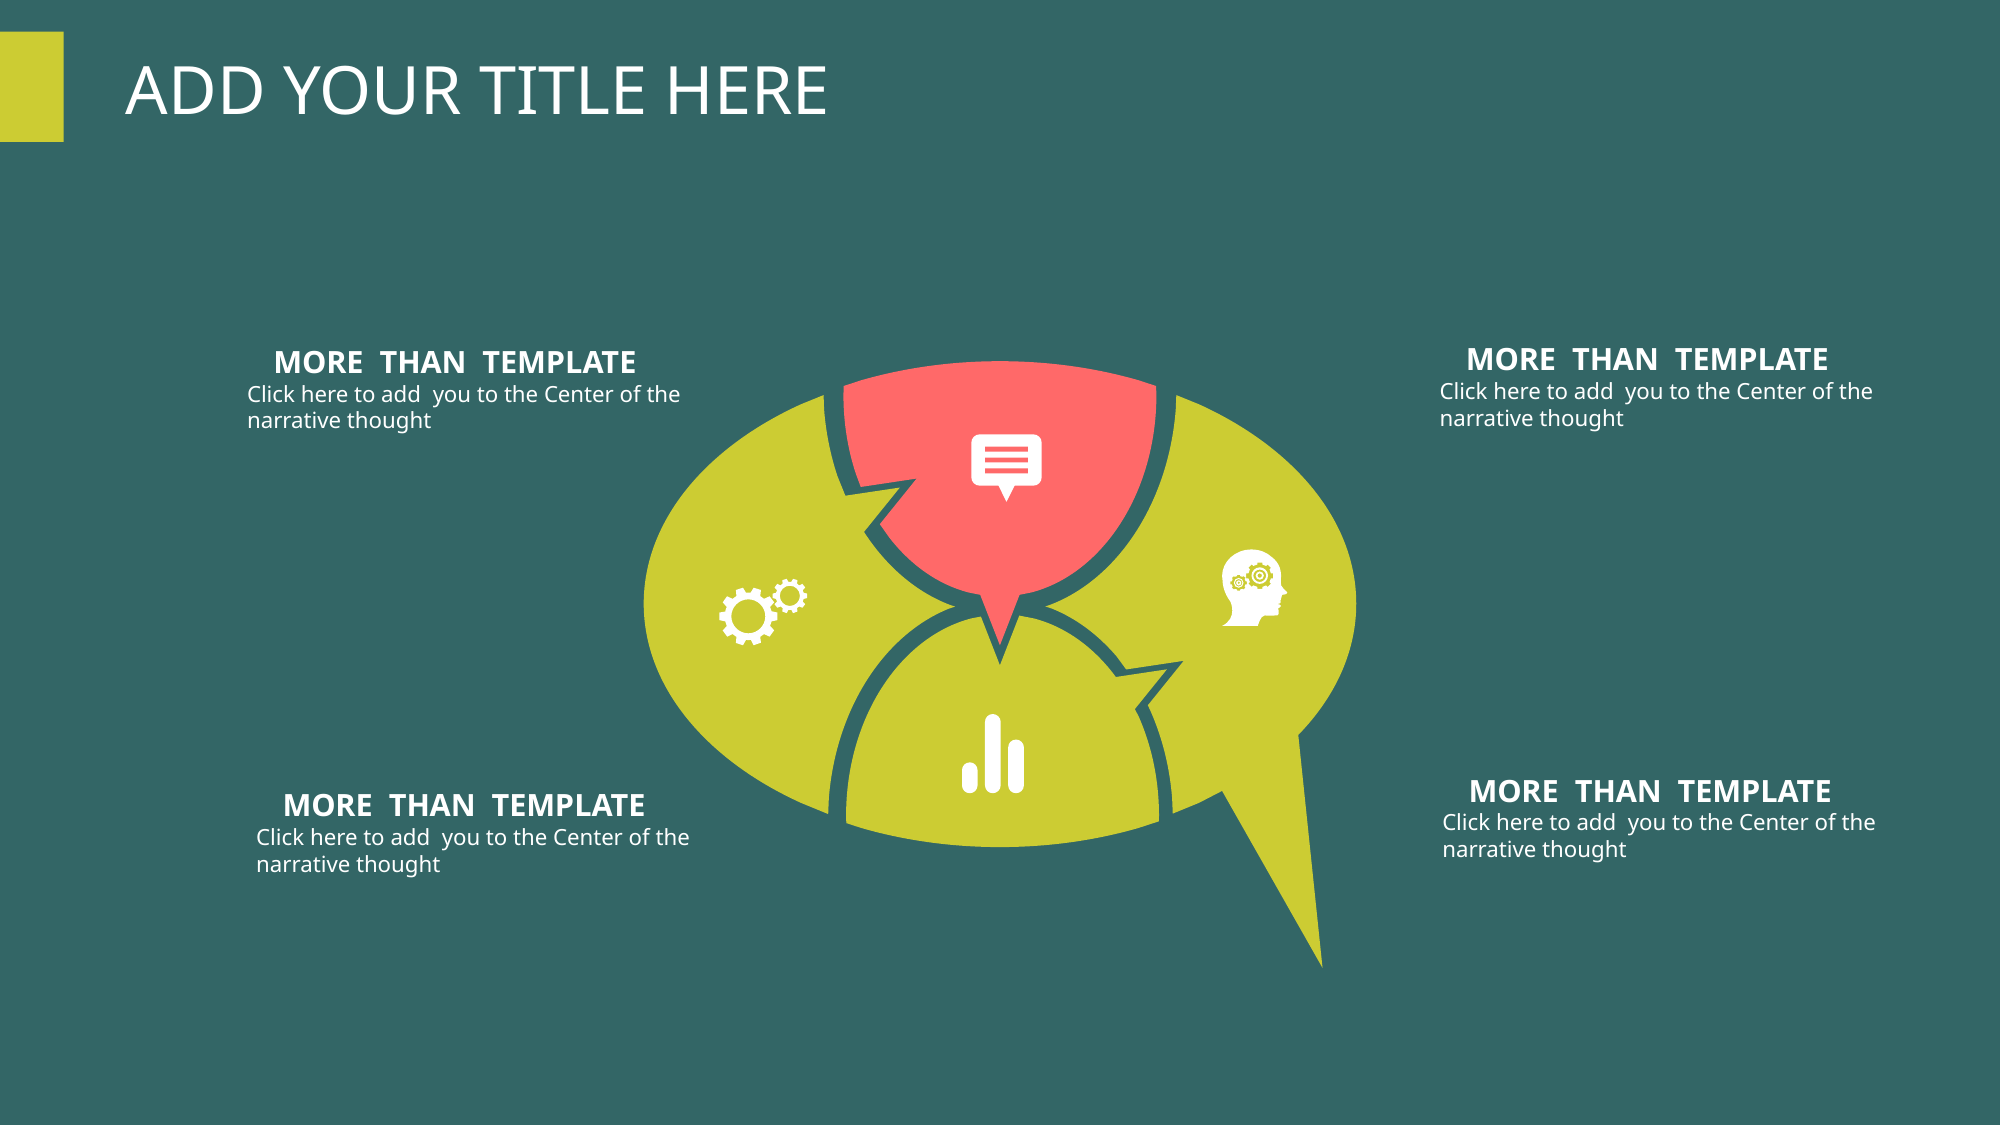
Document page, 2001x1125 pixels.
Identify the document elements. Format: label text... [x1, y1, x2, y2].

text_box ADD YOUR TITLE HERE [80, 40, 846, 136]
text_box MORE THAN TEMPLATE Click here to add you to the Center of the narrative thought [1424, 329, 1901, 502]
text_box [0, 31, 65, 143]
text_box MORE THAN TEMPLATE Click here to add you to the Center of the narrative thought [232, 332, 709, 504]
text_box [643, 361, 1357, 968]
text_box MORE THAN TEMPLATE Click here to add you to the Center of the narrative thought [241, 775, 643, 948]
text_box MORE THAN TEMPLATE Click here to add you to the Center of the narrative thought [1427, 761, 1904, 933]
